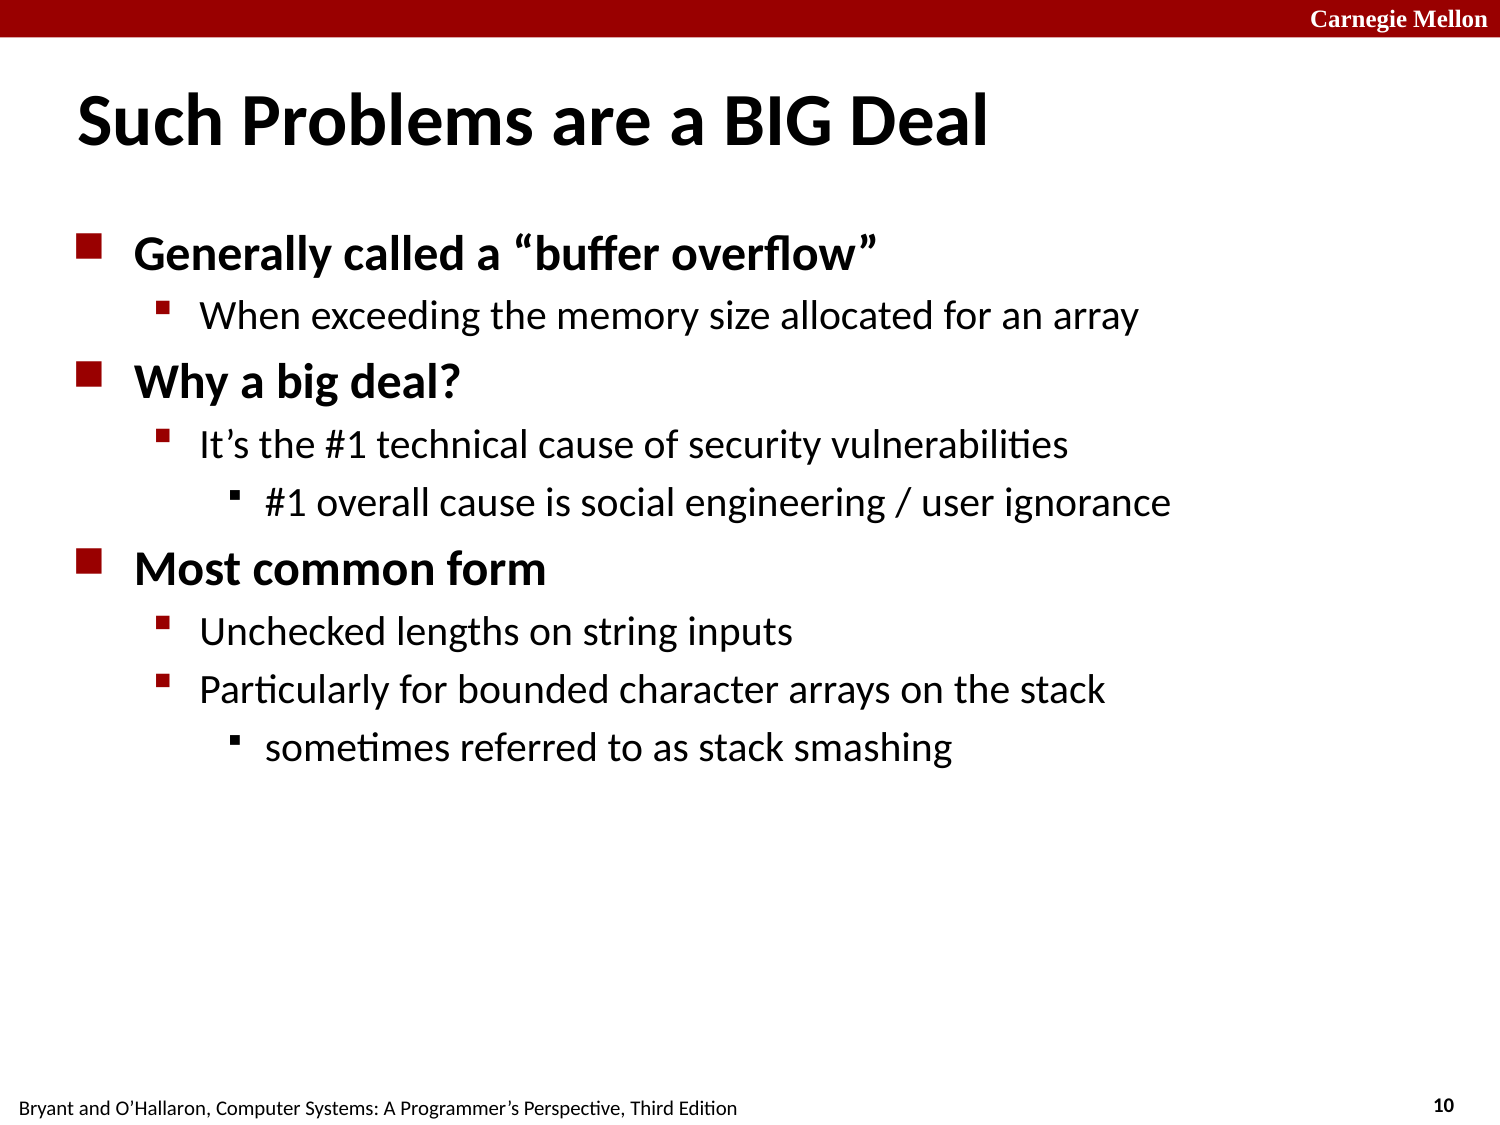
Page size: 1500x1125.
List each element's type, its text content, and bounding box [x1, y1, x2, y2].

list Generally called a “buffer overflow” When exceeding the memory size allocated for an array Why a big deal? It’s the #1 technical cause of security vulnerabilities #1 overall cause is social engineering / user ignorance Most common form Unchecked lengths on string inputs Particularly for bounded character arrays on the stack sometimes referred to as stack smashing [62, 212, 1426, 1013]
title Such Problems are a BIG Deal [62, 68, 1188, 163]
